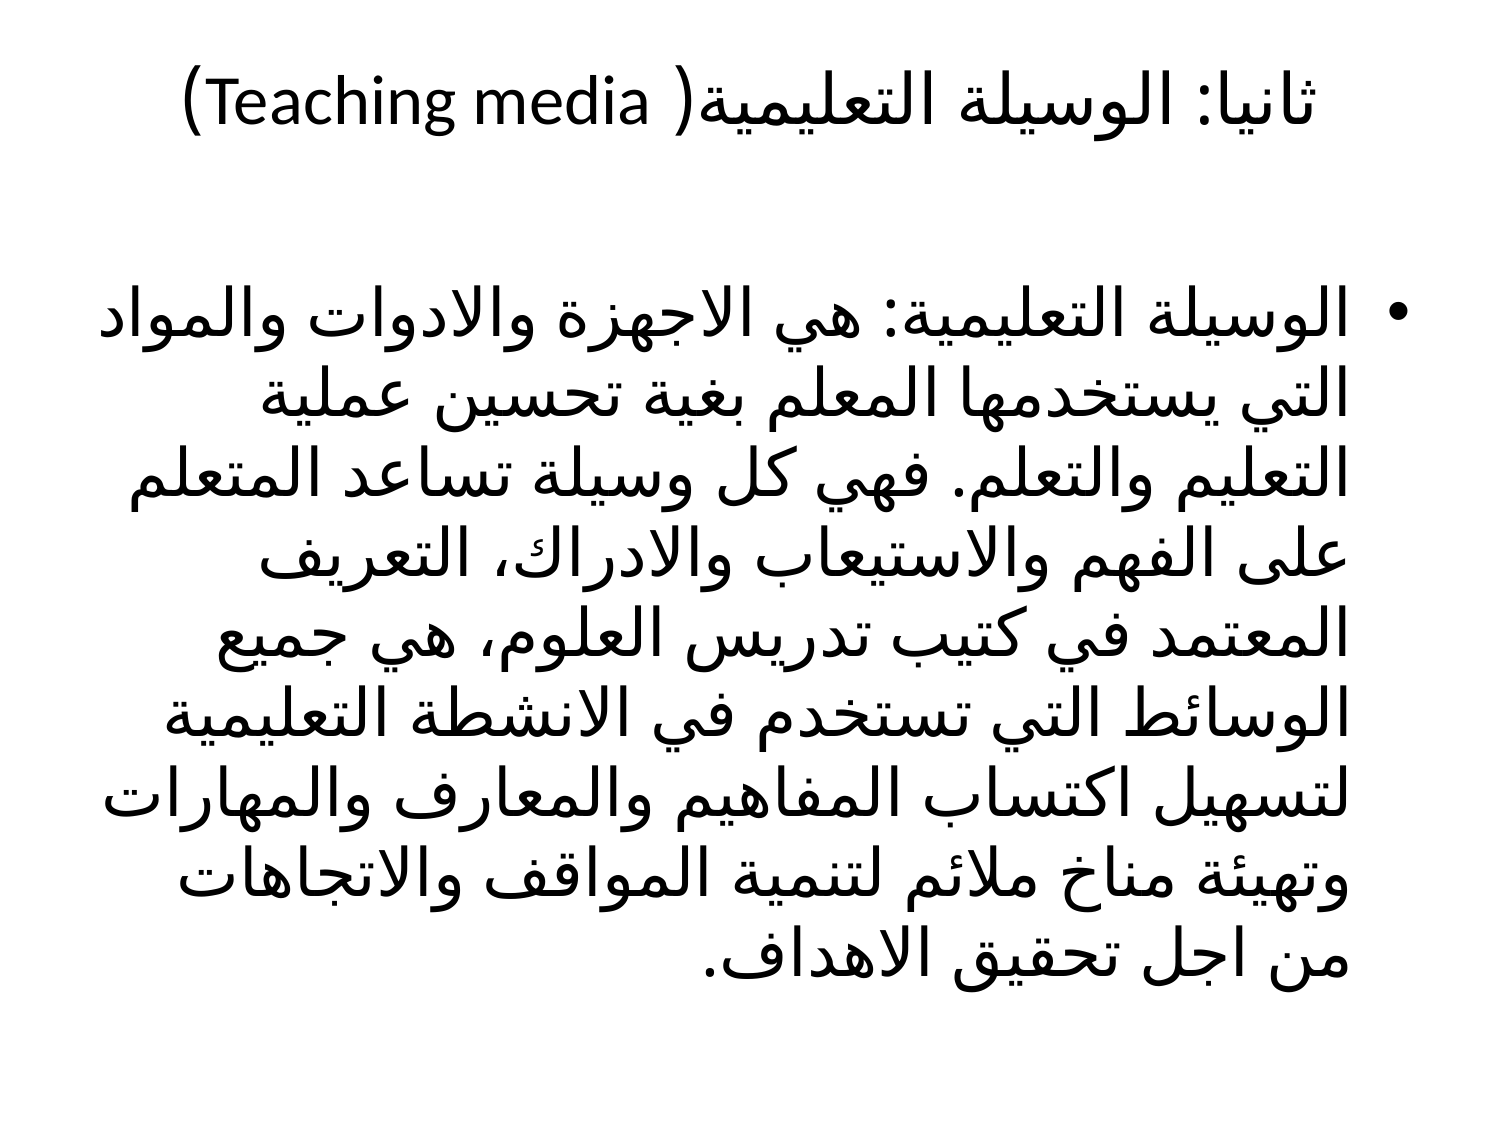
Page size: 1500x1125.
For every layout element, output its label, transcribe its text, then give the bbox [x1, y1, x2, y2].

list الوسيلة التعليمية: هي الاجهزة والادوات والمواد التي يستخدمها المعلم بغية تحسين عملية التعليم والتعلم. فهي كل وسيلة تساعد المتعلم على الفهم والاستيعاب والادراك، التعريف المعتمد في كتيب تدريس العلوم، هي جميع الوسائط التي تستخدم في الانشطة التعليمية لتسهيل اكتساب المفاهيم والمعارف والمهارات وتهيئة مناخ ملائم لتنمية المواقف والاتجاهات من اجل تحقيق الاهداف. [75, 262, 1425, 1005]
title ثانيا: الوسيلة التعليمية( Teaching media) [75, 45, 1425, 233]
